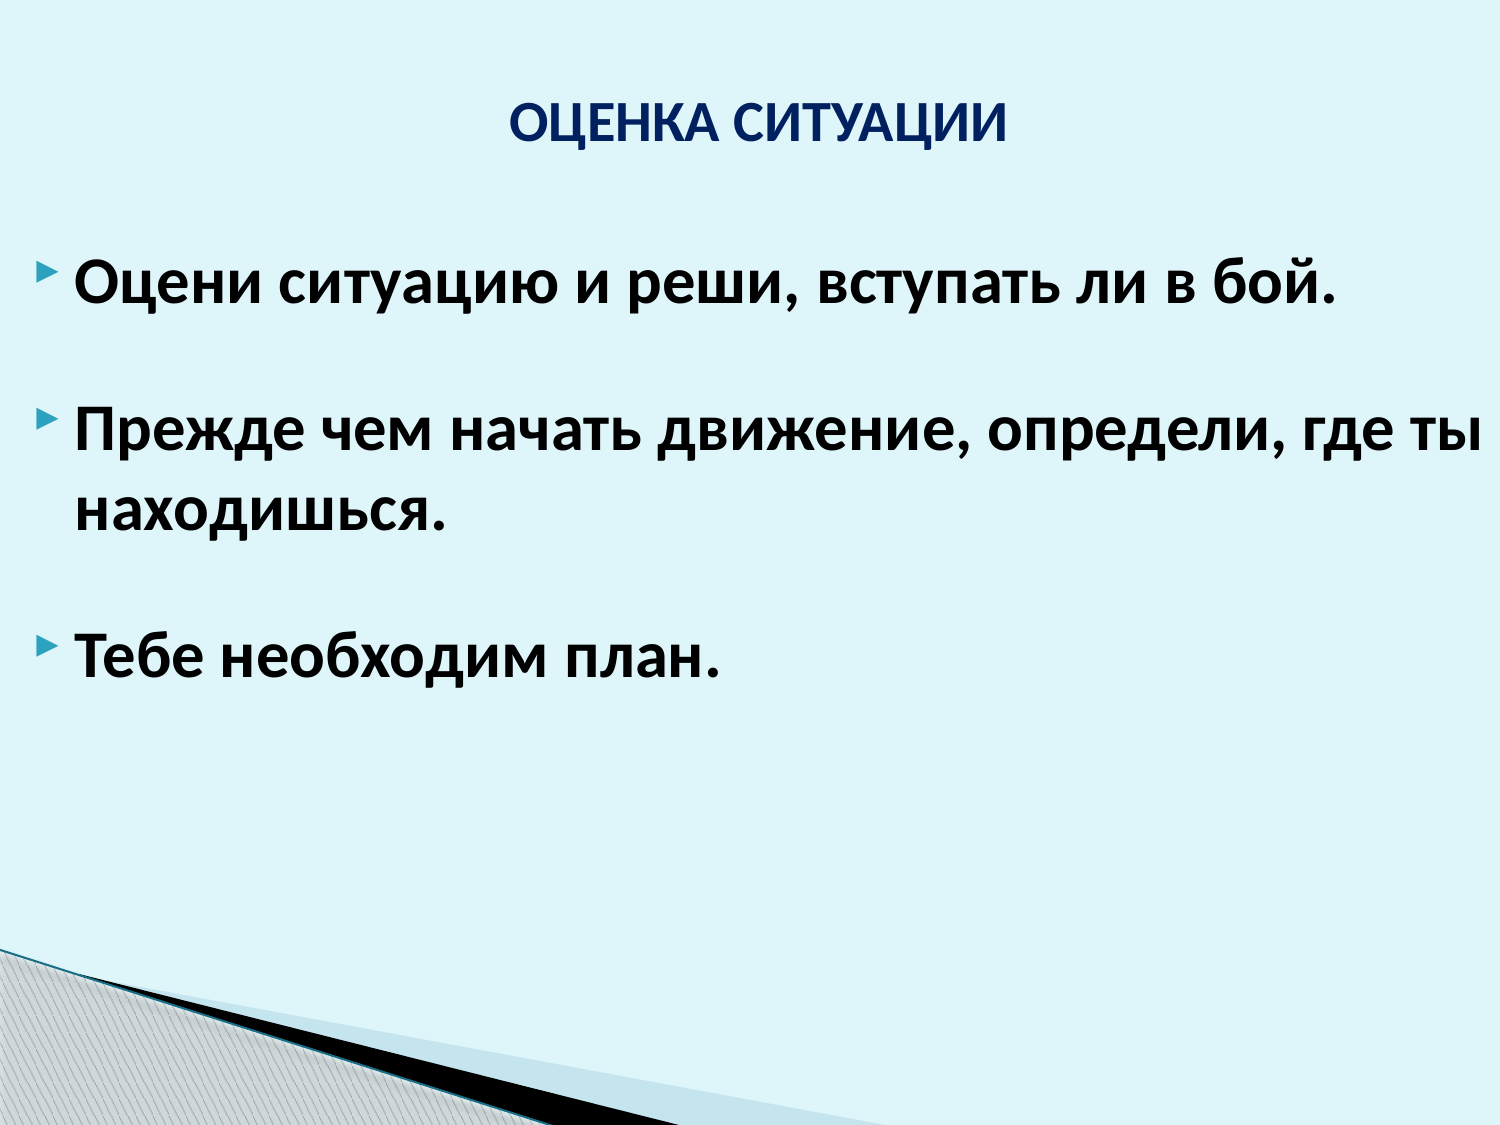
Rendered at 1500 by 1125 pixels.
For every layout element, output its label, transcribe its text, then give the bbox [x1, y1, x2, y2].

list ОЦЕНКА СИТУАЦИИ Оцени ситуацию и реши, вступать ли в бой. Прежде чем начать движение, определи, где ты находишься. Тебе необходим план. [0, 0, 1500, 1125]
